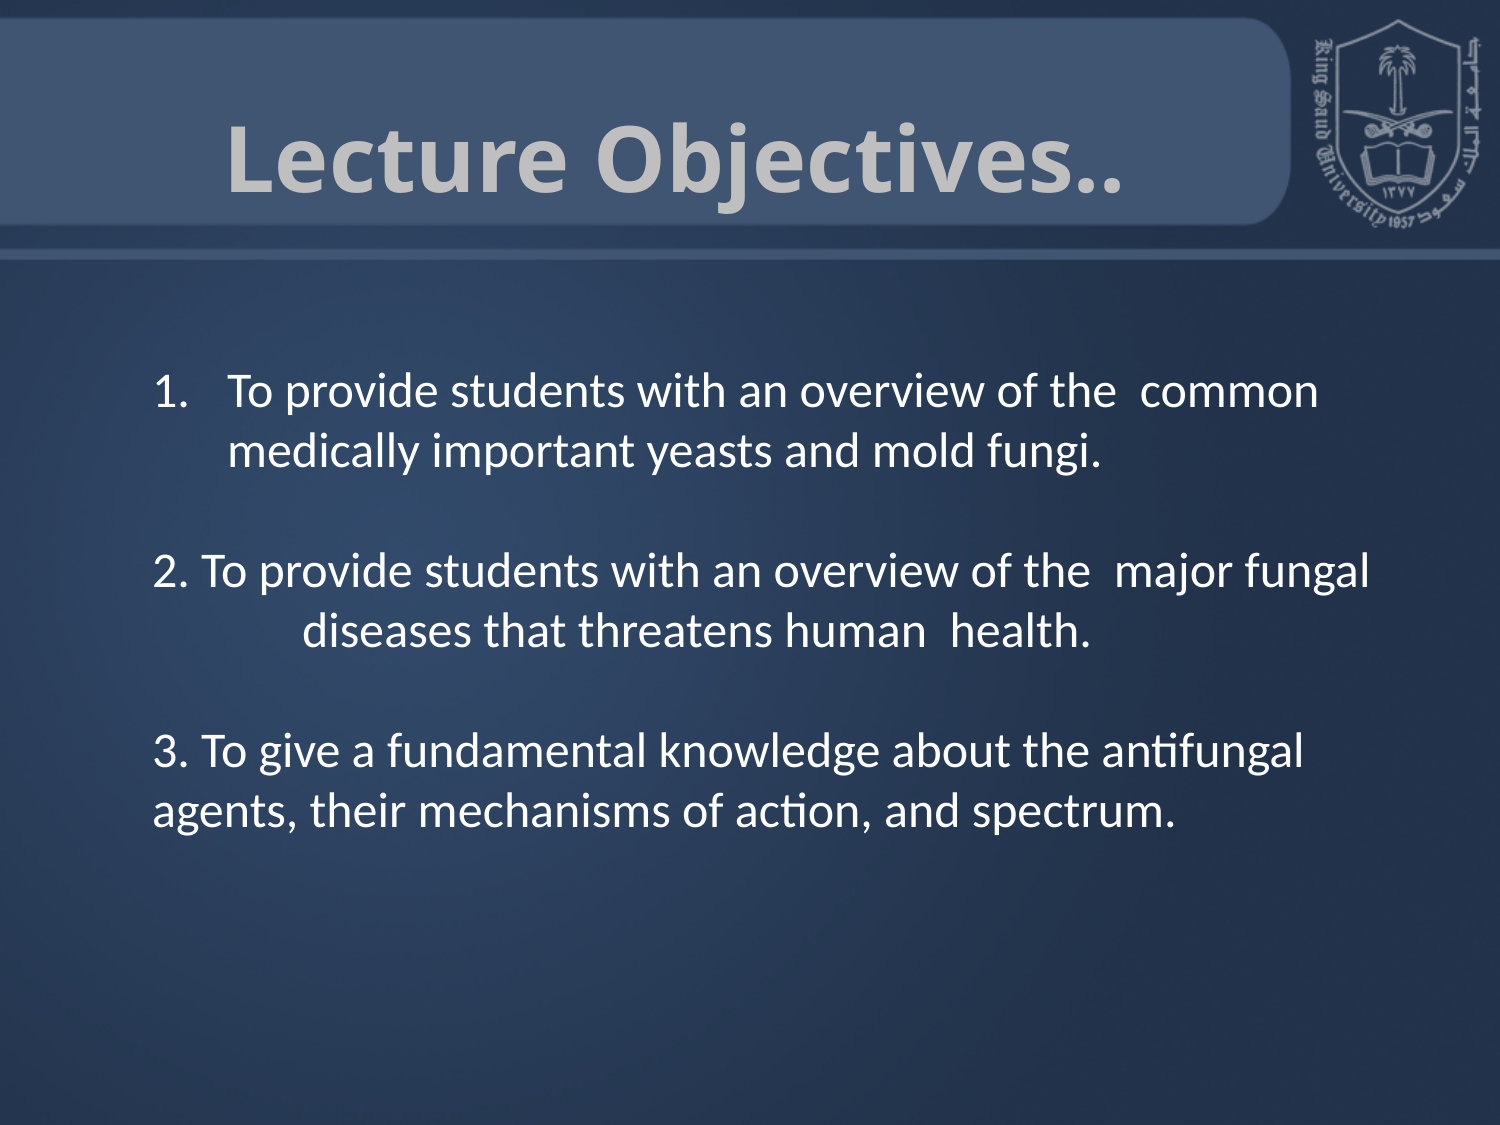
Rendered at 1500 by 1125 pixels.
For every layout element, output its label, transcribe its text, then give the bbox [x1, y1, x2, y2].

text_box To provide students with an overview of the common medically important yeasts and mold fungi. 2. To provide students with an overview of the major fungal diseases that threatens human health. 3. To give a fundamental knowledge about the antifungal agents, their mechanisms of action, and spectrum. [137, 350, 1413, 916]
text_box [62, 24, 1413, 213]
picture [0, 0, 1500, 1125]
text_box Lecture Objectives.. [0, 62, 1350, 250]
